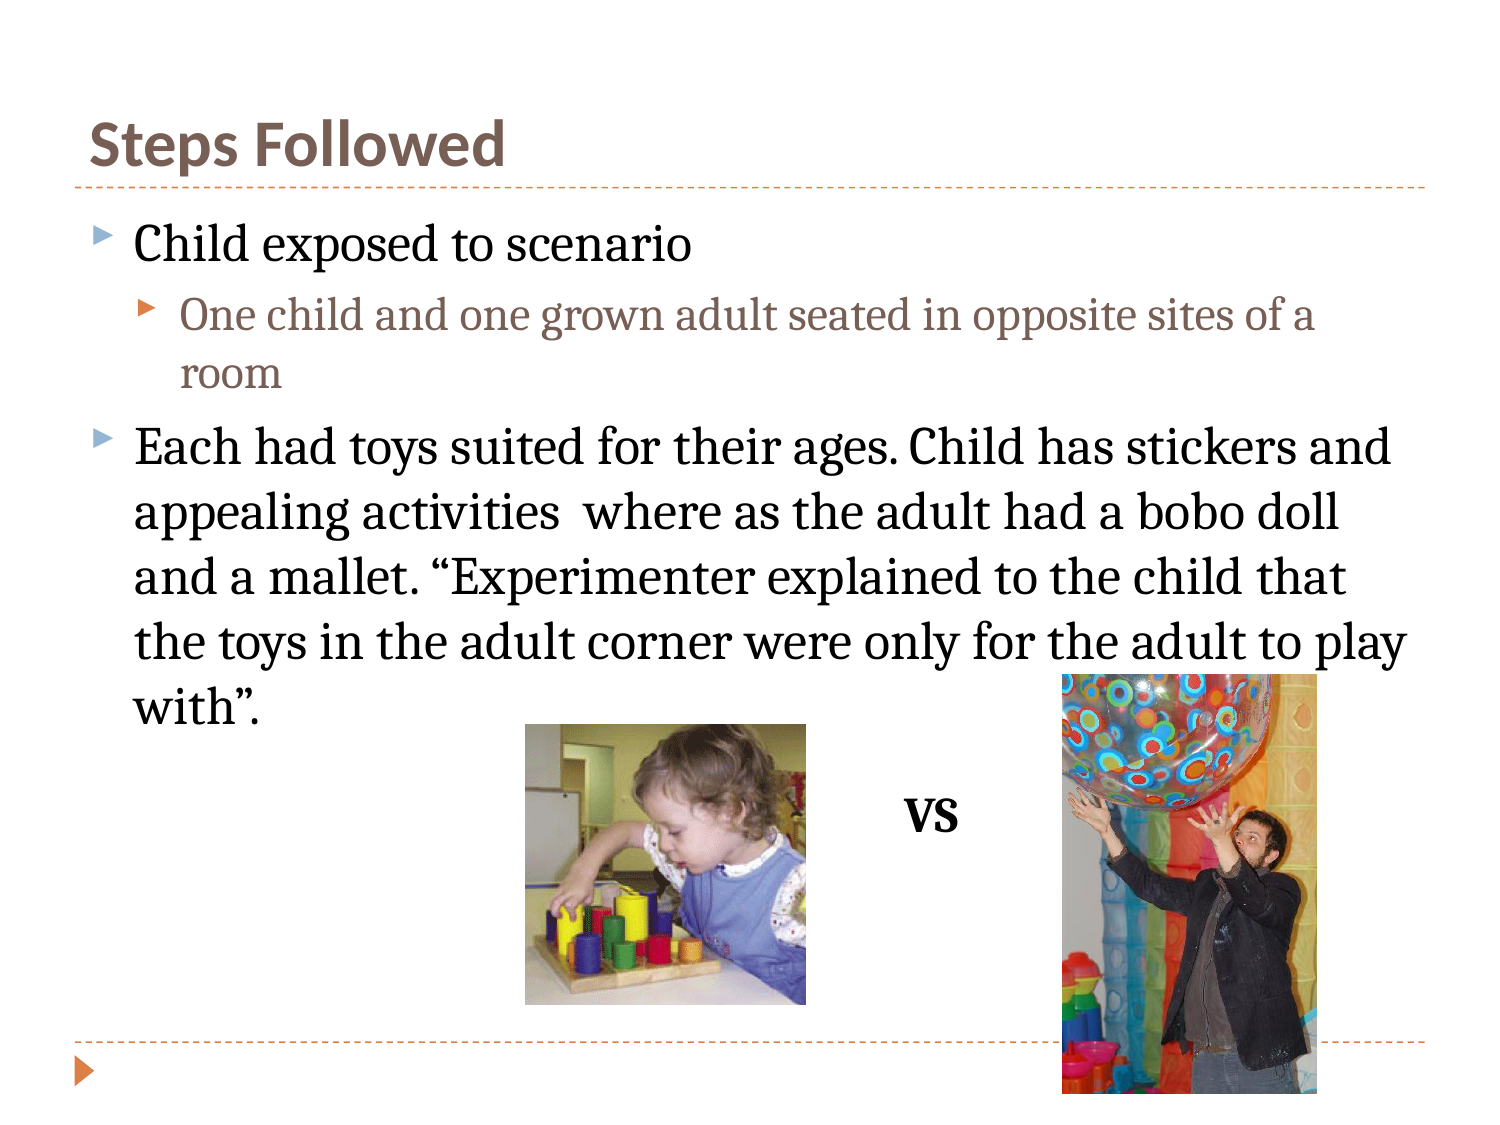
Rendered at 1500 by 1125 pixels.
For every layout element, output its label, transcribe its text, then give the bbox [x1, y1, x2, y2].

text_box VS [837, 774, 1025, 850]
picture [524, 724, 806, 1005]
list Child exposed to scenario One child and one grown adult seated in opposite sites of a room Each had toys suited for their ages. Child has stickers and appealing activities where as the adult had a bobo doll and a mallet. “Experimenter explained to the child that the toys in the adult corner were only for the adult to play with”. [75, 200, 1425, 1010]
title Steps Followed [75, 24, 1425, 188]
picture [1062, 674, 1318, 1094]
